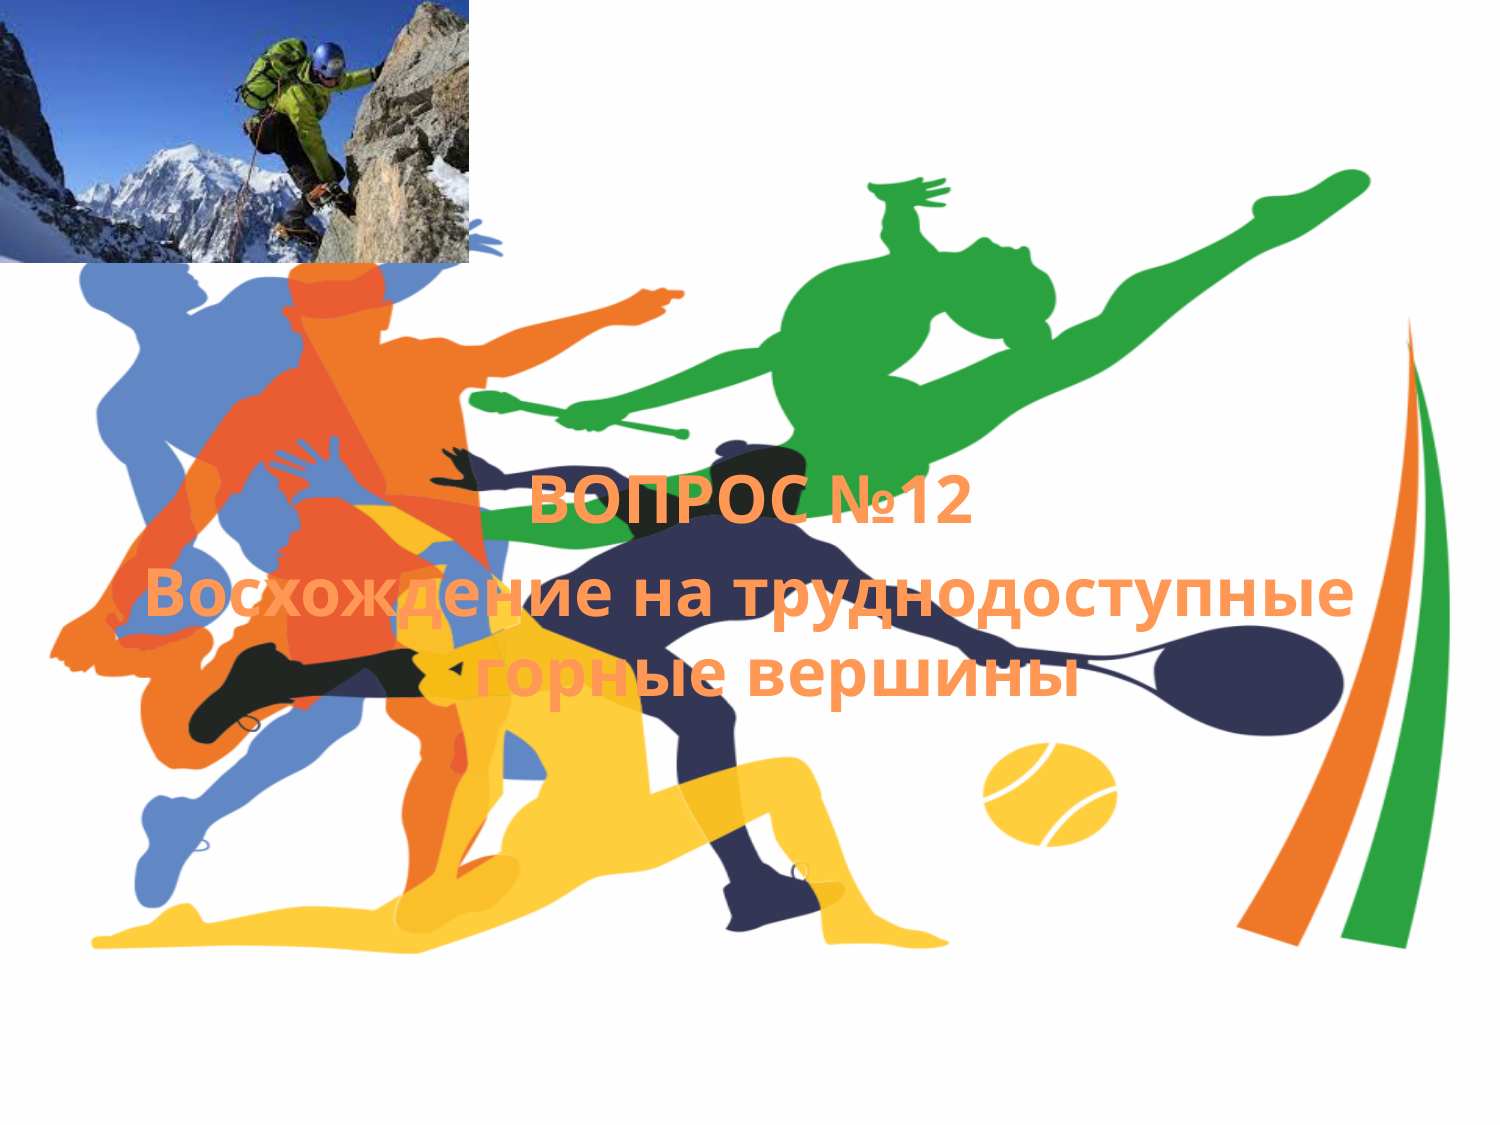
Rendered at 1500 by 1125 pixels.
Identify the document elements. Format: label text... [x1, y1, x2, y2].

list ВОПРОС №12 Восхождение на труднодоступные горные вершины [75, 262, 1425, 1005]
picture [0, 0, 1500, 1125]
